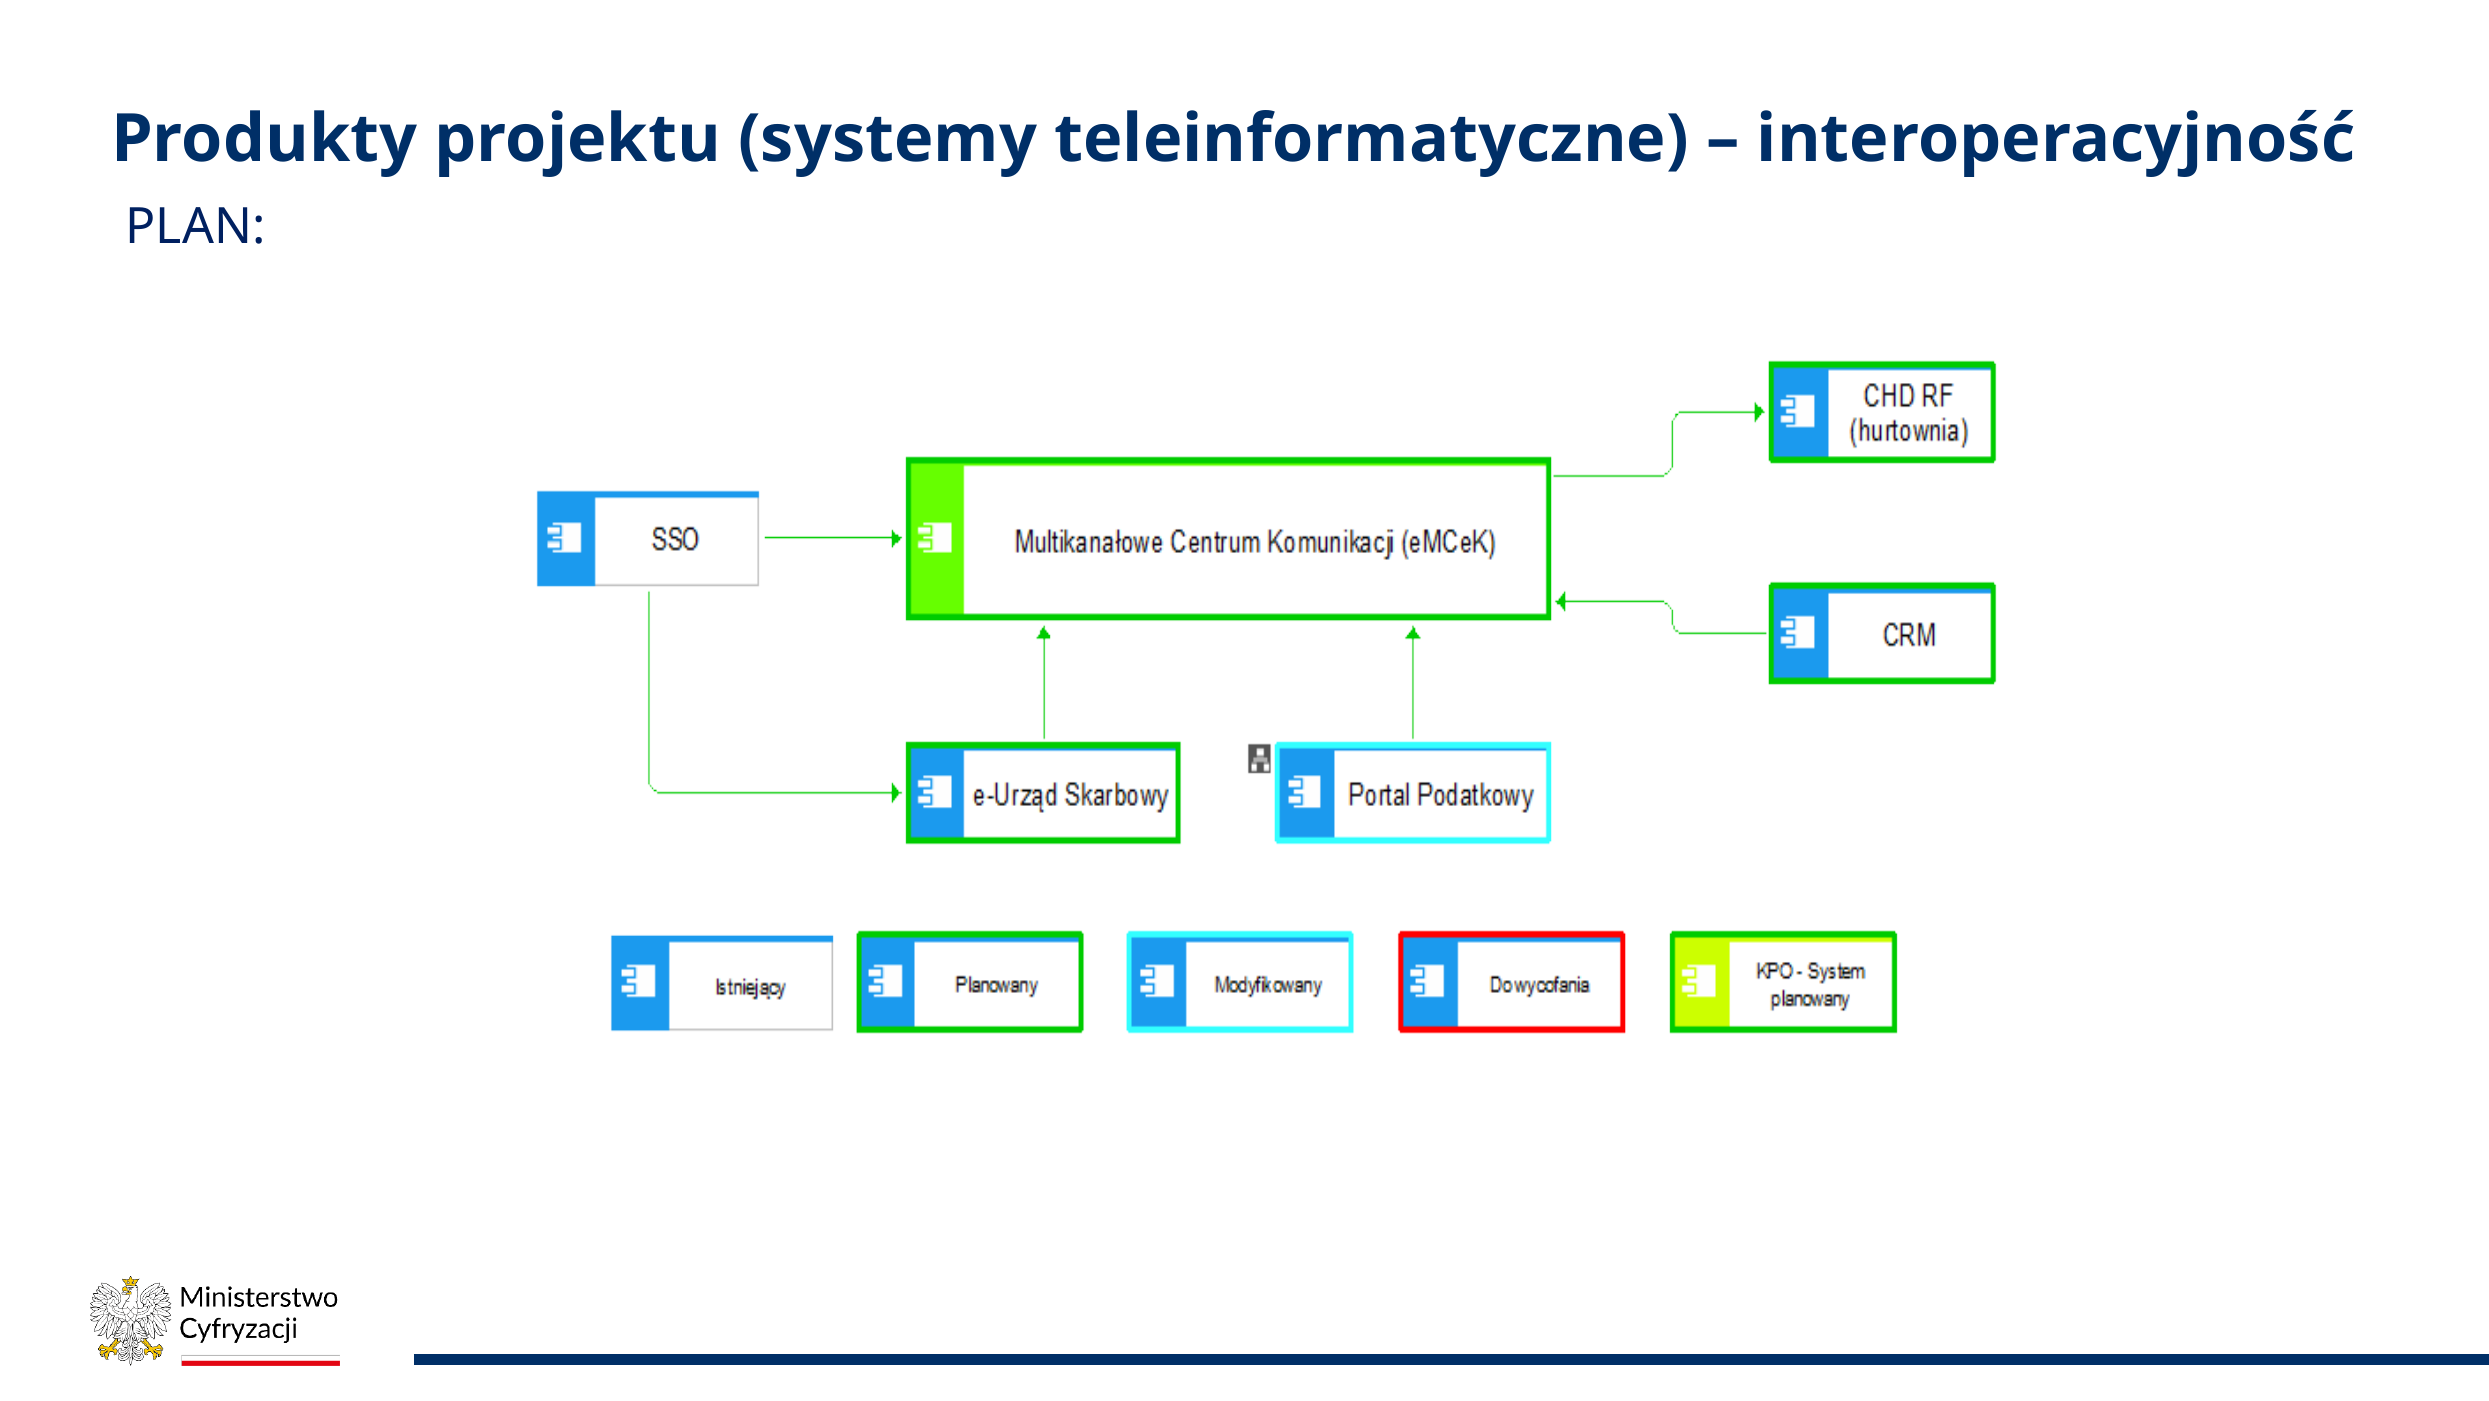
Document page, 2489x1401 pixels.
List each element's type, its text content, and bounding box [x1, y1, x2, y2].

picture [69, 1255, 360, 1386]
text_box PLAN: [110, 186, 1359, 262]
picture [532, 357, 2000, 1043]
title Produkty projektu (systemy teleinformatyczne) – interoperacyjność [111, 0, 2378, 177]
